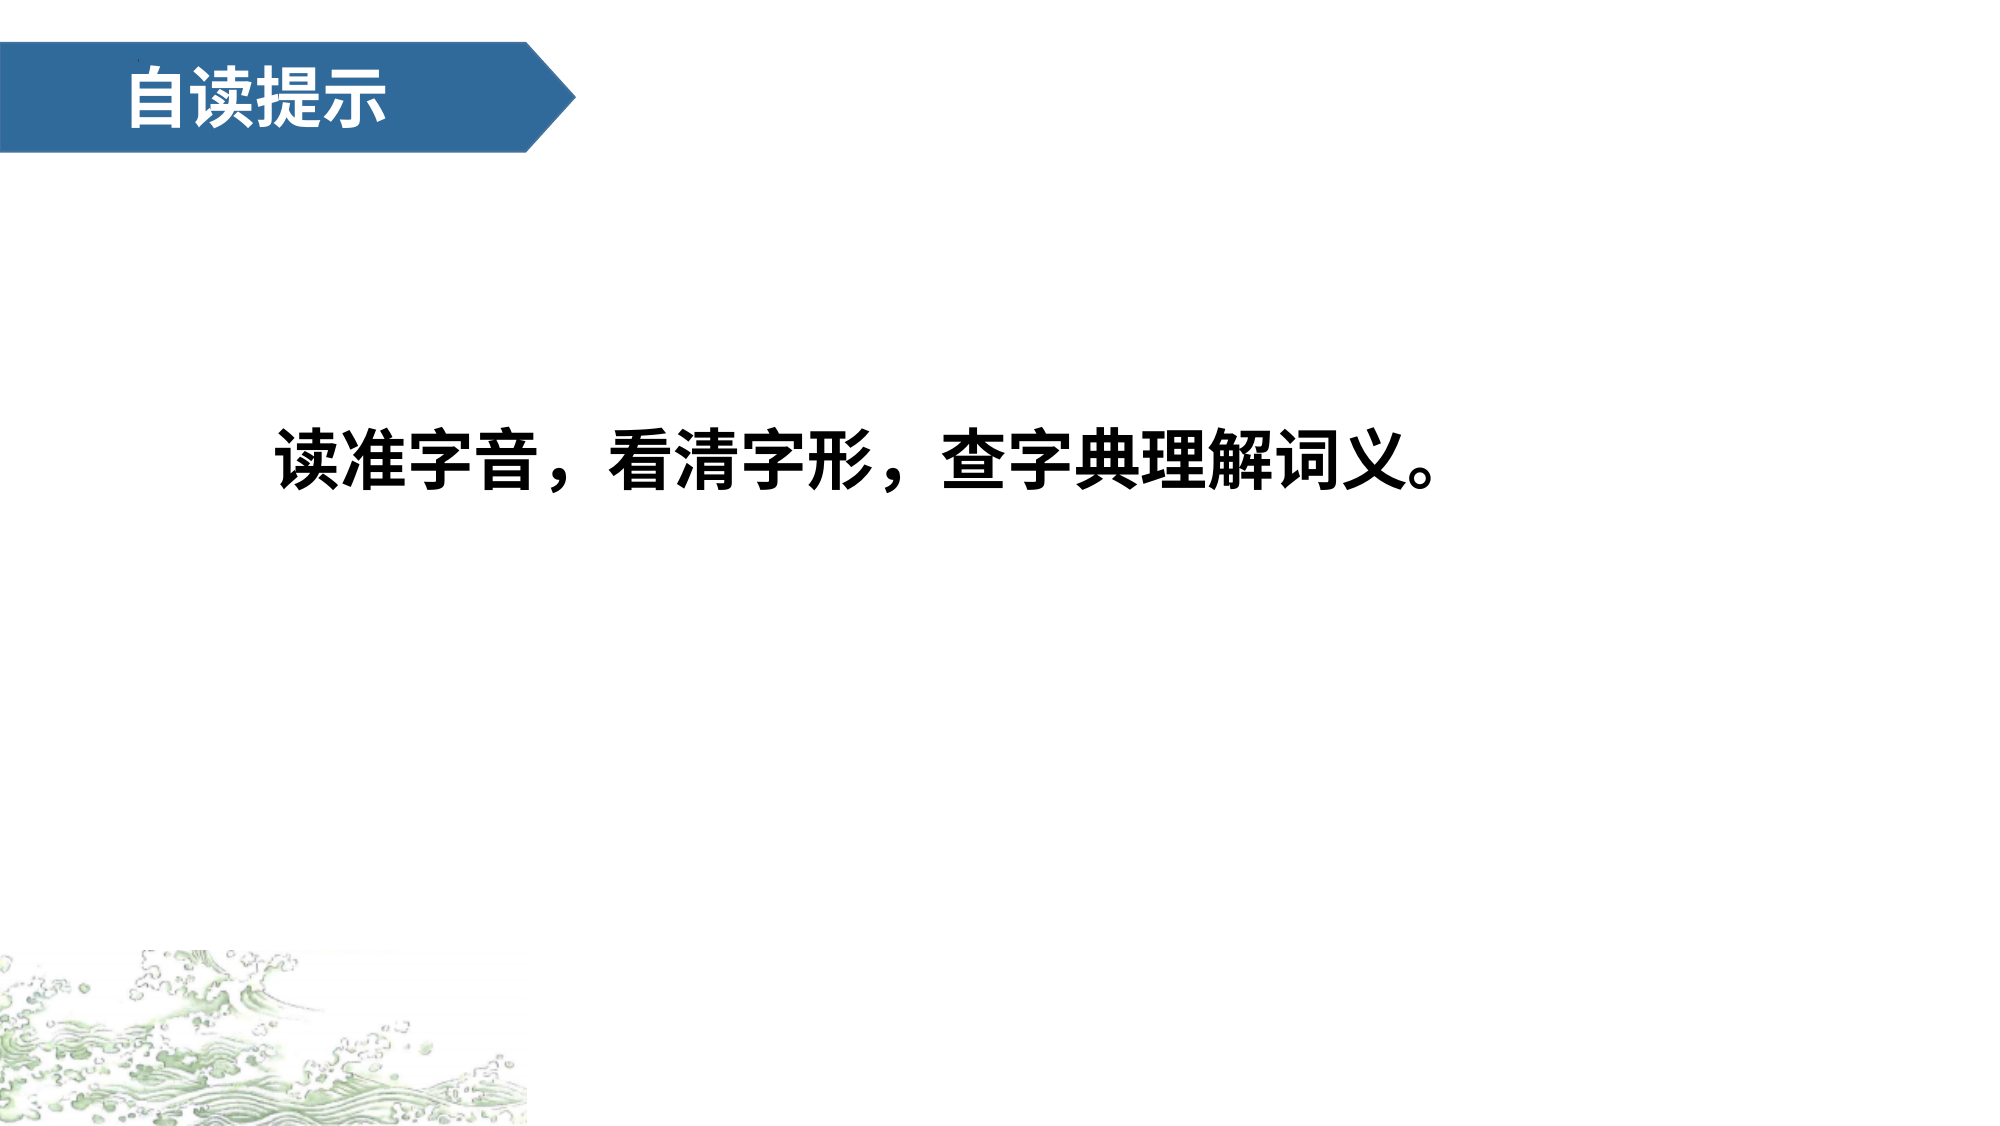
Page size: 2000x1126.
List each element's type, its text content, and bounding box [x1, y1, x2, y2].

picture [0, 950, 527, 1126]
text_box 自读提示 [43, 54, 469, 137]
list 读准字音，看清字形，查字典理解词义。 [125, 350, 1841, 575]
